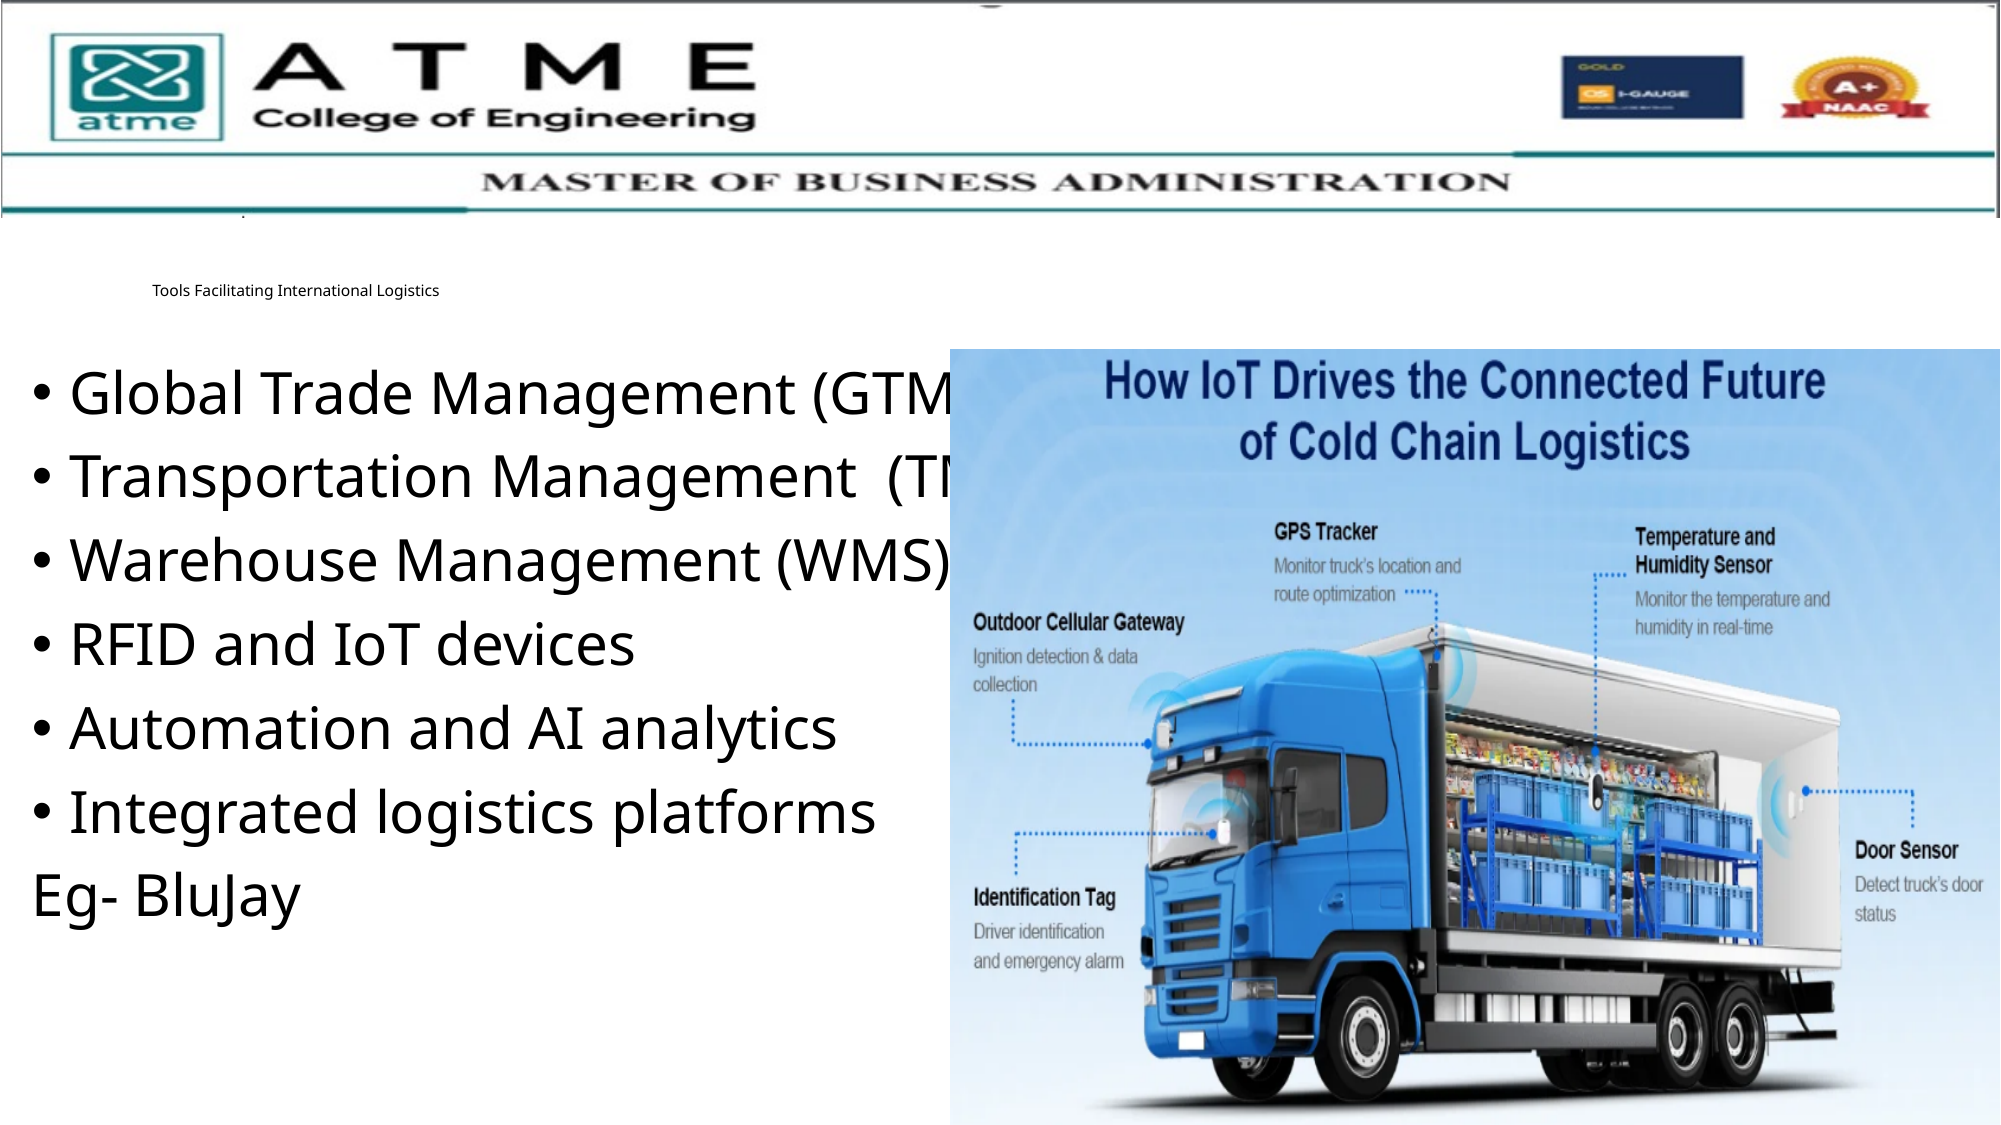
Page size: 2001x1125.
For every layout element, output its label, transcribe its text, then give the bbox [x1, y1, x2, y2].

picture [950, 349, 2000, 1125]
title Tools Facilitating International Logistics [137, 275, 1863, 327]
list Global Trade Management (GTM) Transportation Management (TMS) Warehouse Management (WMS) RFID and IoT devices Automation and AI analytics Integrated logistics platforms Eg- BluJay [16, 356, 950, 1099]
picture [1, 0, 2000, 218]
